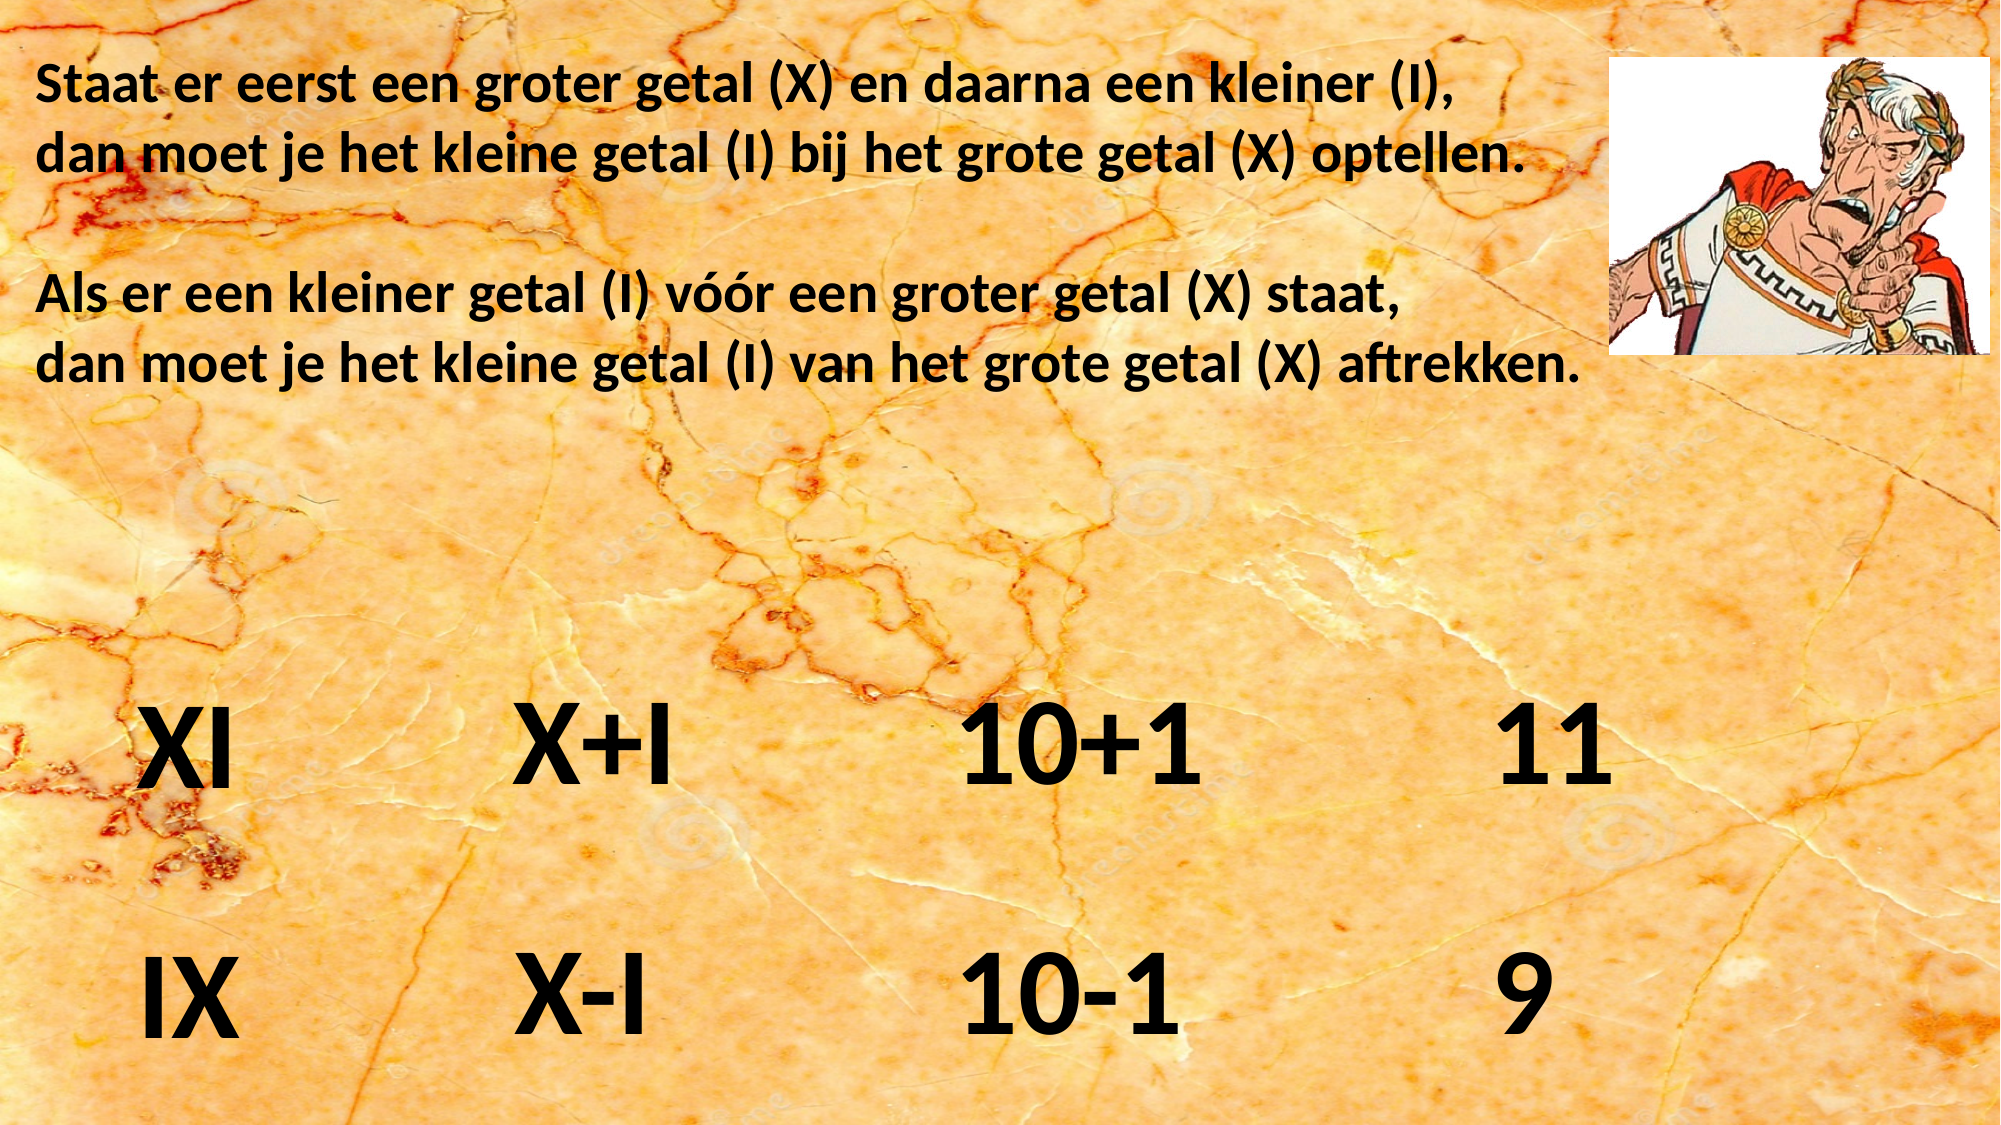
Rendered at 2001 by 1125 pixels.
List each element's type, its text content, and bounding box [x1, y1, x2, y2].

text_box XI [121, 655, 274, 821]
text_box Staat er eerst een groter getal (X) en daarna een kleiner (I), dan moet je het kleine getal (I) bij het grote getal (X) optellen. Als er een kleiner getal (I) vóór een groter getal (X) staat, dan moet je het kleine getal (I) van het grote getal (X) aftrekken. [21, 36, 1629, 402]
picture [0, 0, 2001, 1125]
text_box 11 [1475, 651, 1764, 817]
text_box 10+1 [938, 651, 1227, 817]
text_box 10-1 [940, 901, 1206, 1067]
text_box IX [123, 905, 275, 1071]
text_box 9 [1476, 901, 1743, 1067]
text_box X+I [498, 651, 700, 817]
text_box X-I [500, 901, 687, 1067]
